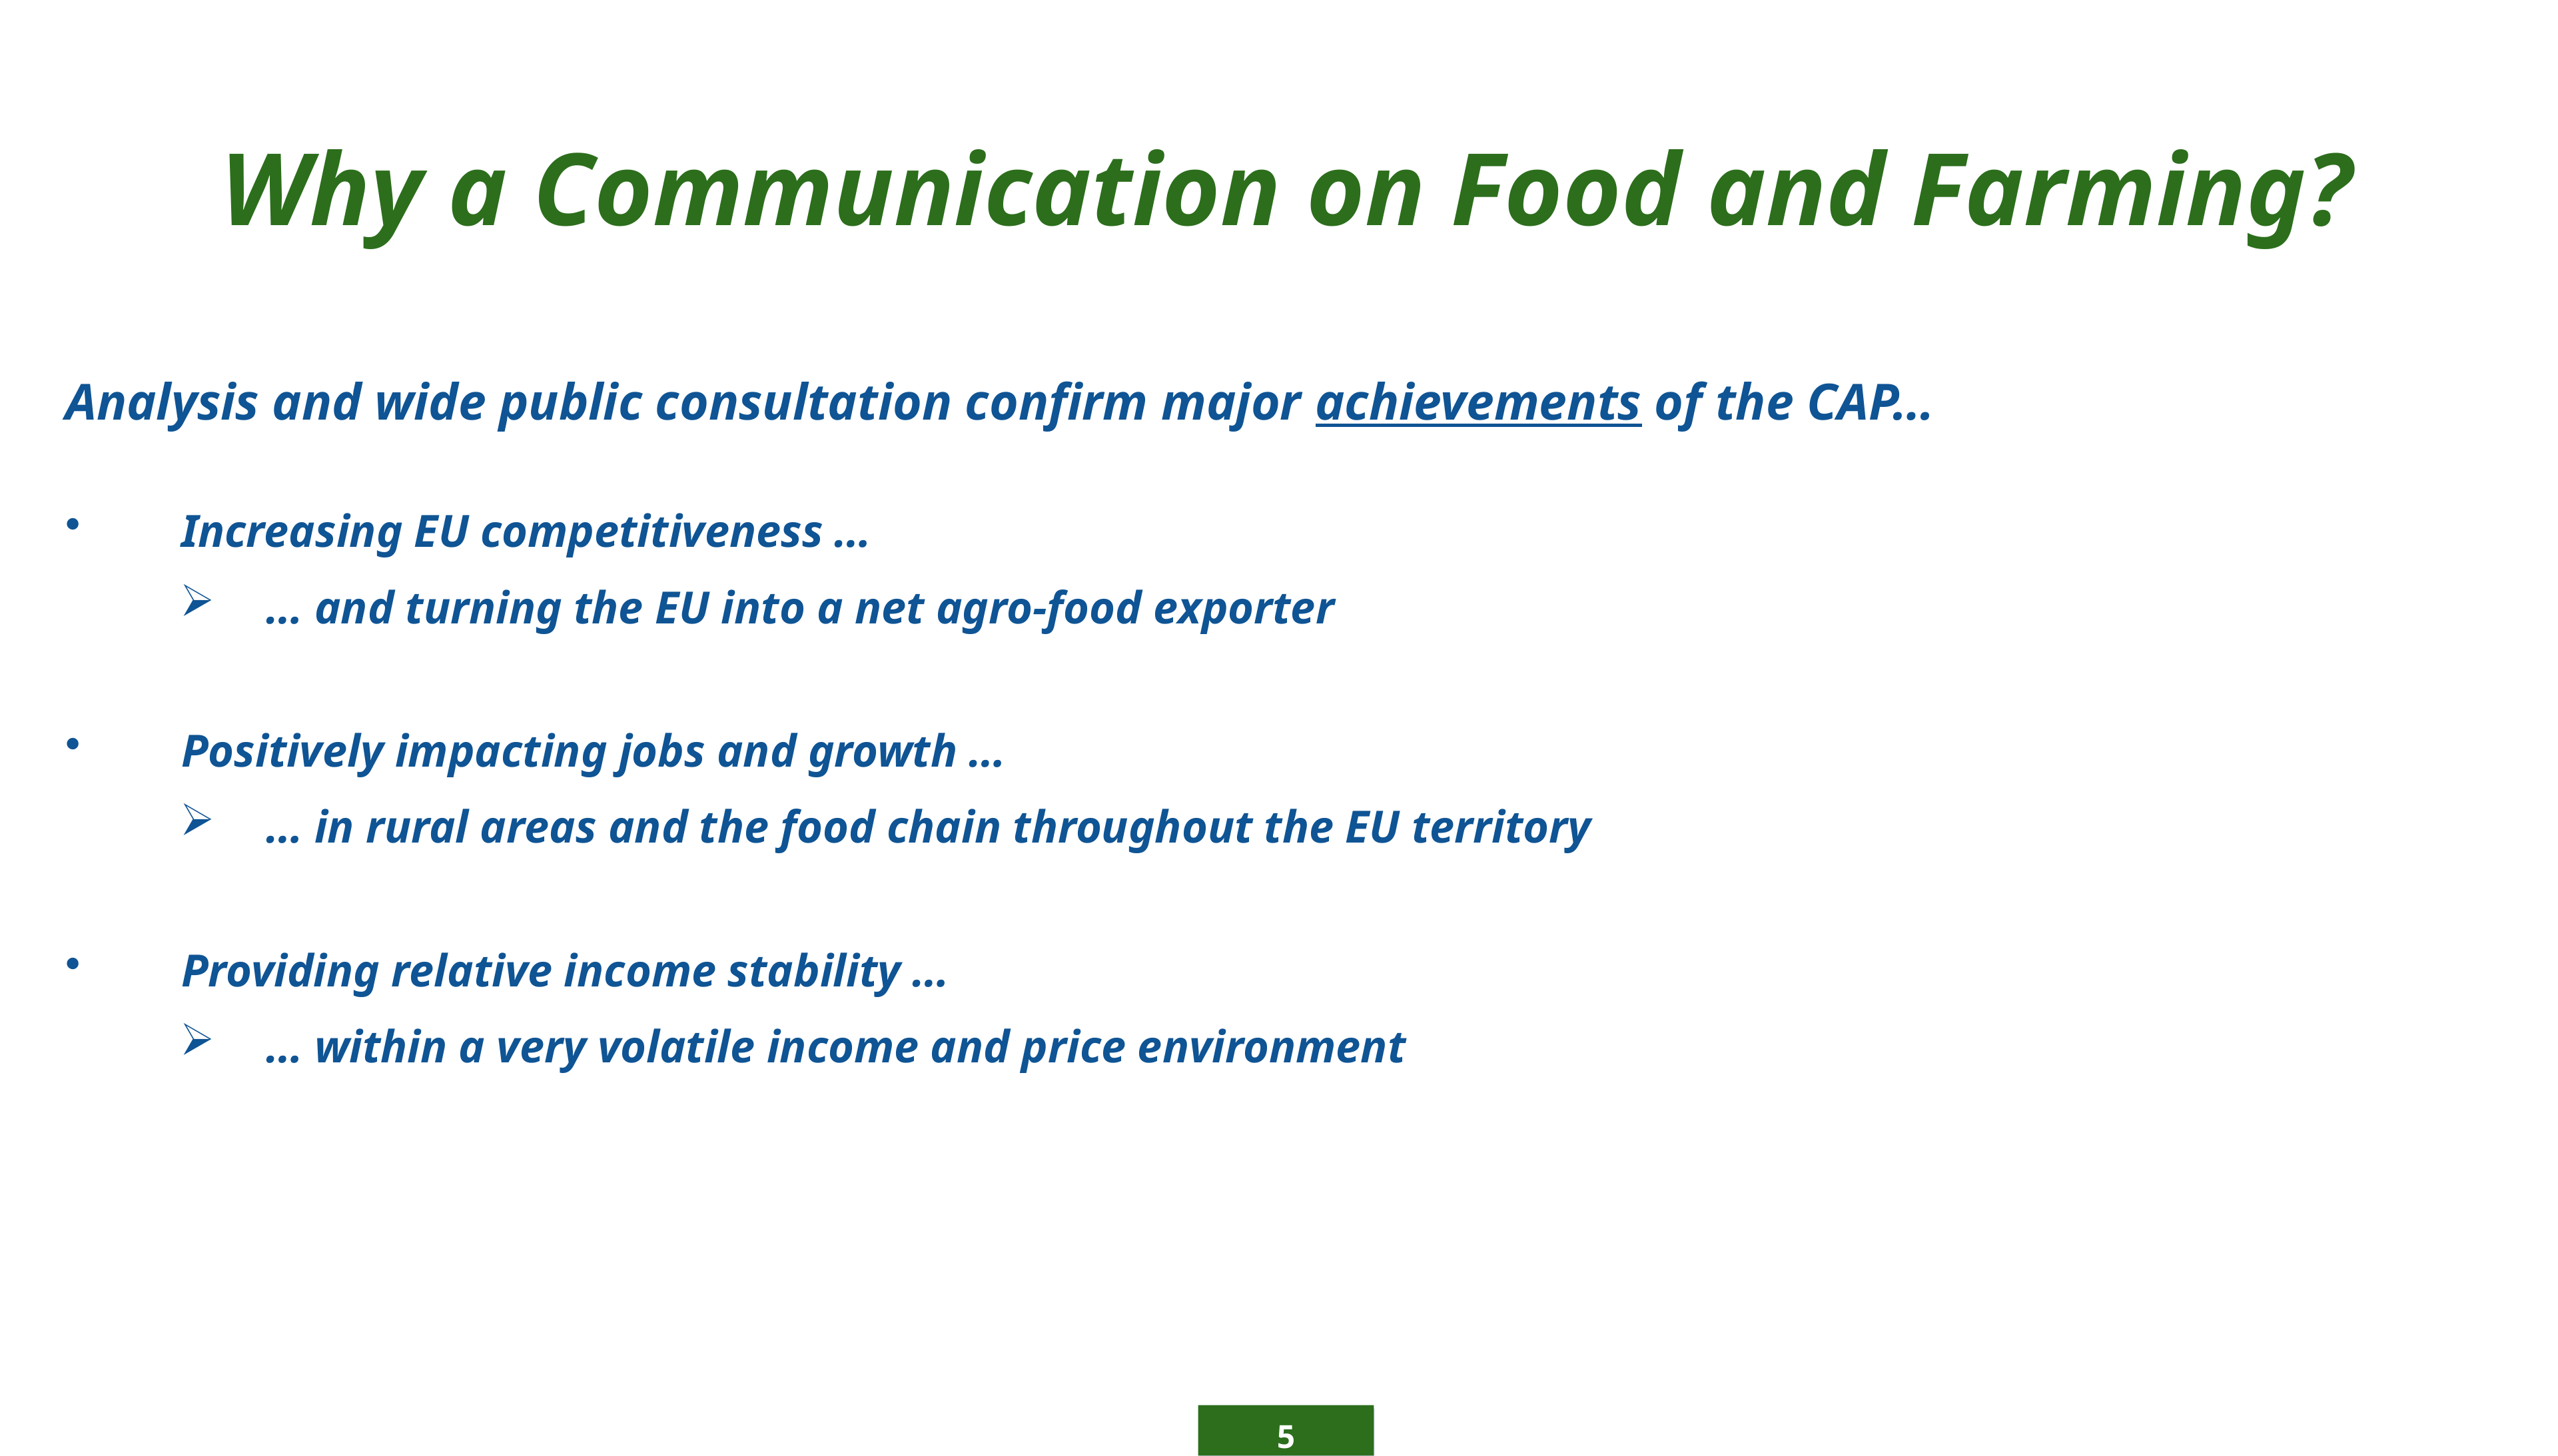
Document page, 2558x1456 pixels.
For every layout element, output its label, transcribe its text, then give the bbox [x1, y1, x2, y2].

list Analysis and wide public consultation confirm major achievements of the CAP… Increasing EU competitiveness … … and turning the EU into a net agro-food exporter Positively impacting jobs and growth … … in rural areas and the food chain throughout the EU territory Providing relative income stability … … within a very volatile income and price environment [55, 295, 2517, 1318]
text_box 5 [1198, 1405, 1374, 1456]
title Why a Communication on Food and Farming? [85, 114, 2487, 295]
